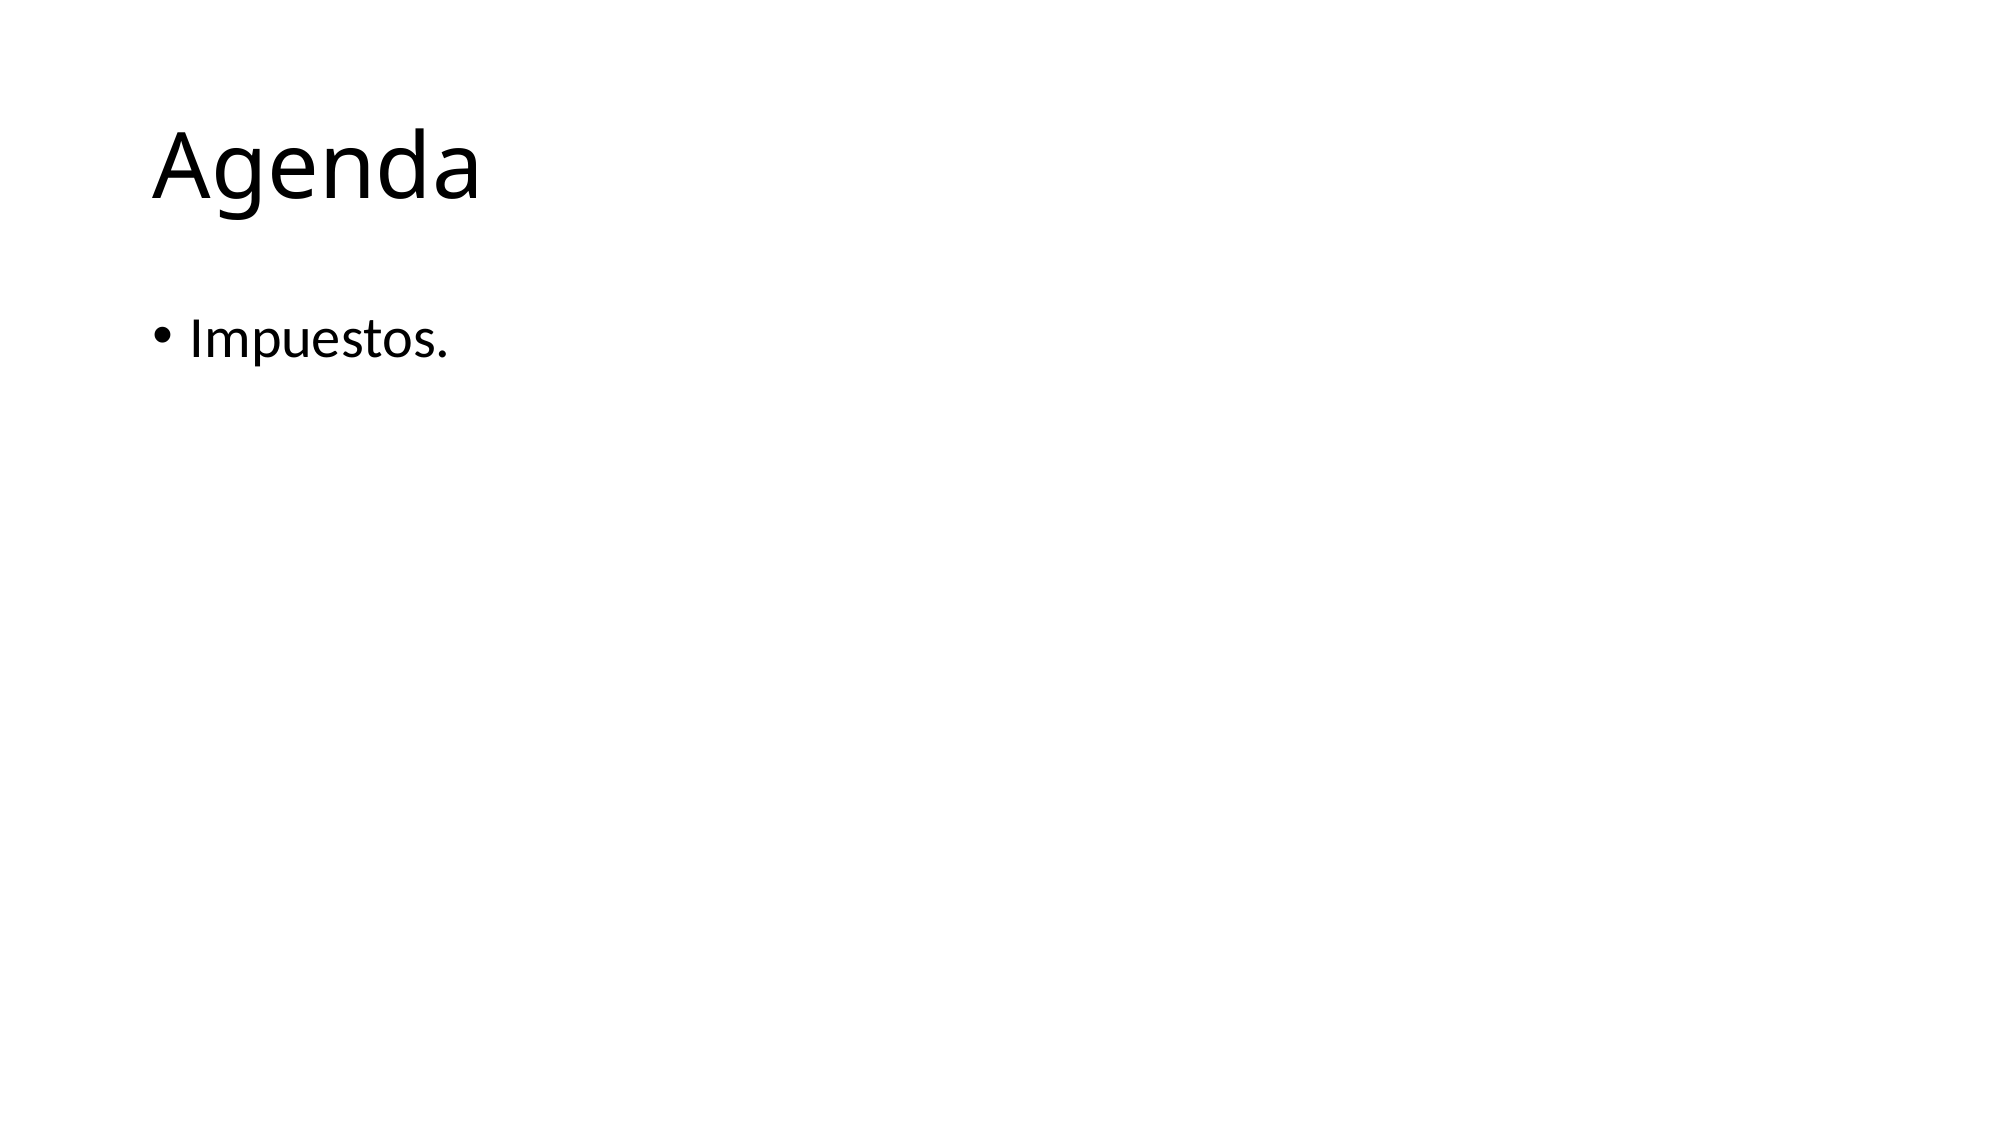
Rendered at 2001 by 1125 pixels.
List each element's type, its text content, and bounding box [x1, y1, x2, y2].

list Impuestos. [137, 299, 1863, 1014]
title Agenda [137, 59, 1863, 278]
